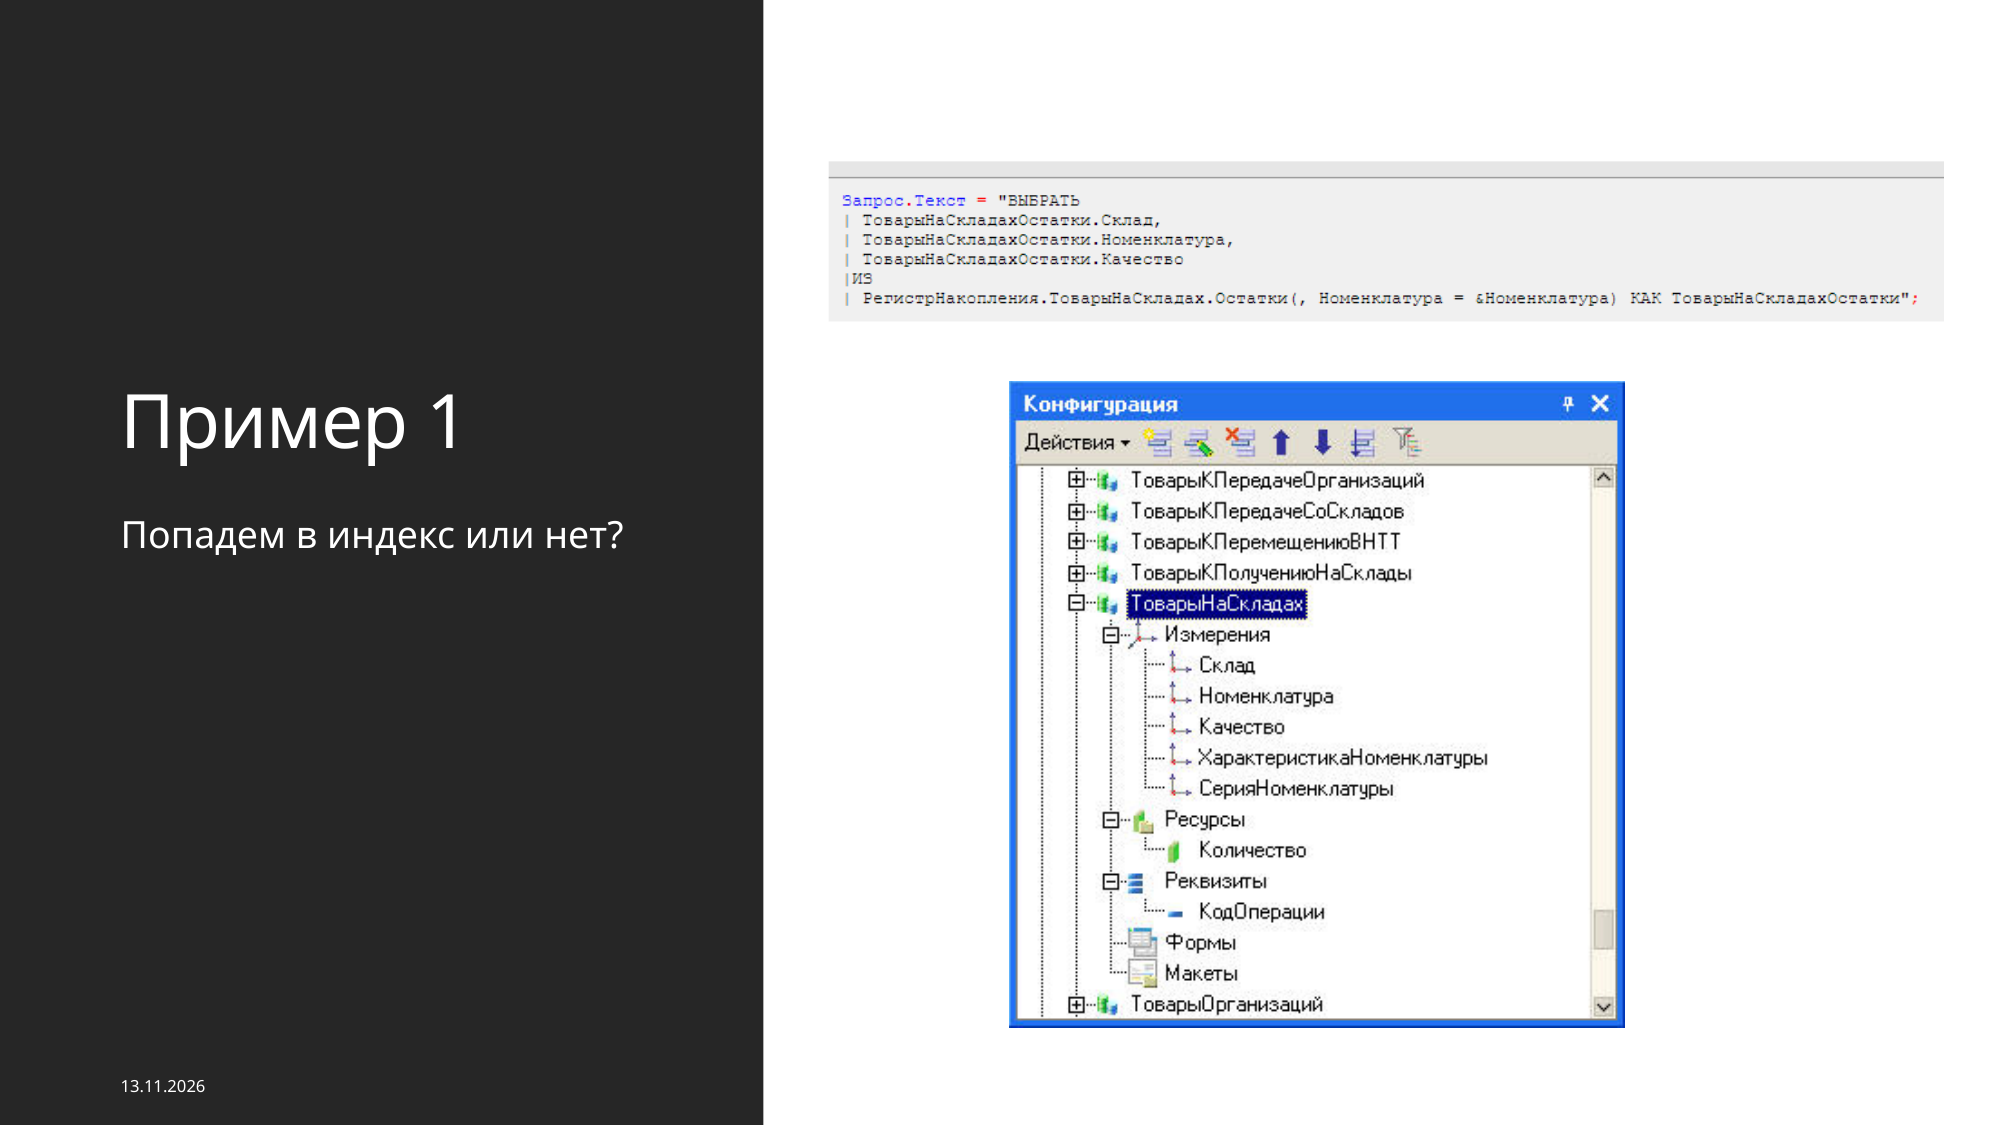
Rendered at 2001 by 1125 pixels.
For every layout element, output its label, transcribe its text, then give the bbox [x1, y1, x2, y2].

list Попадем в индекс или нет? [105, 499, 683, 1002]
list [1009, 380, 1626, 1028]
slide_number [105, 1057, 683, 1118]
picture [824, 155, 1944, 333]
title Пример 1 [105, 128, 683, 473]
